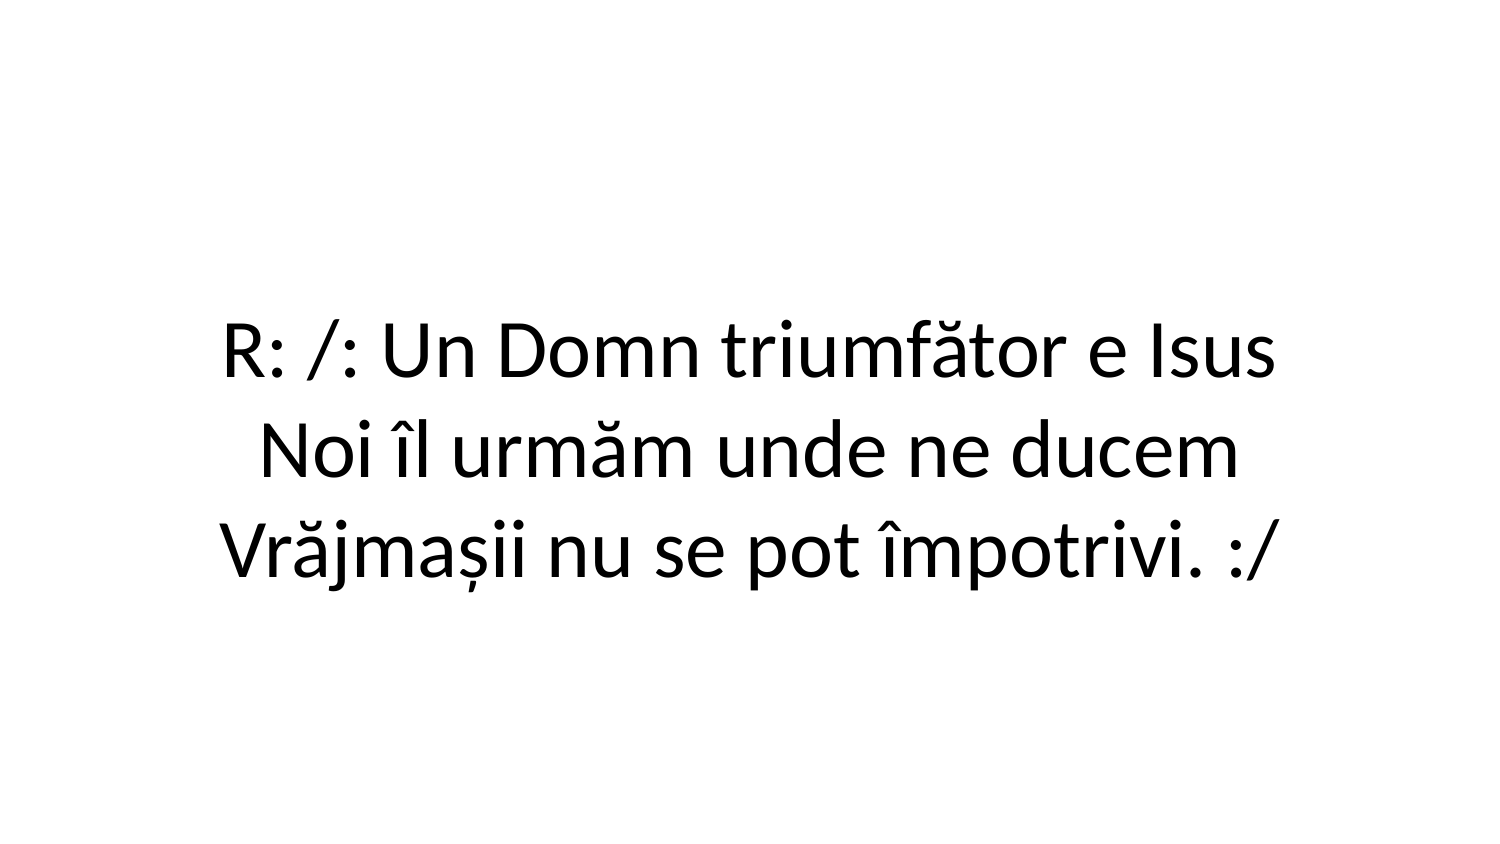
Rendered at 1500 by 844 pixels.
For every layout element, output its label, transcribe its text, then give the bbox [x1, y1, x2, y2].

text_box R: /: Un Domn triumfător e Isus Noi îl urmăm unde ne ducem Vrăjmașii nu se pot împotrivi. :/ [204, 242, 1296, 602]
